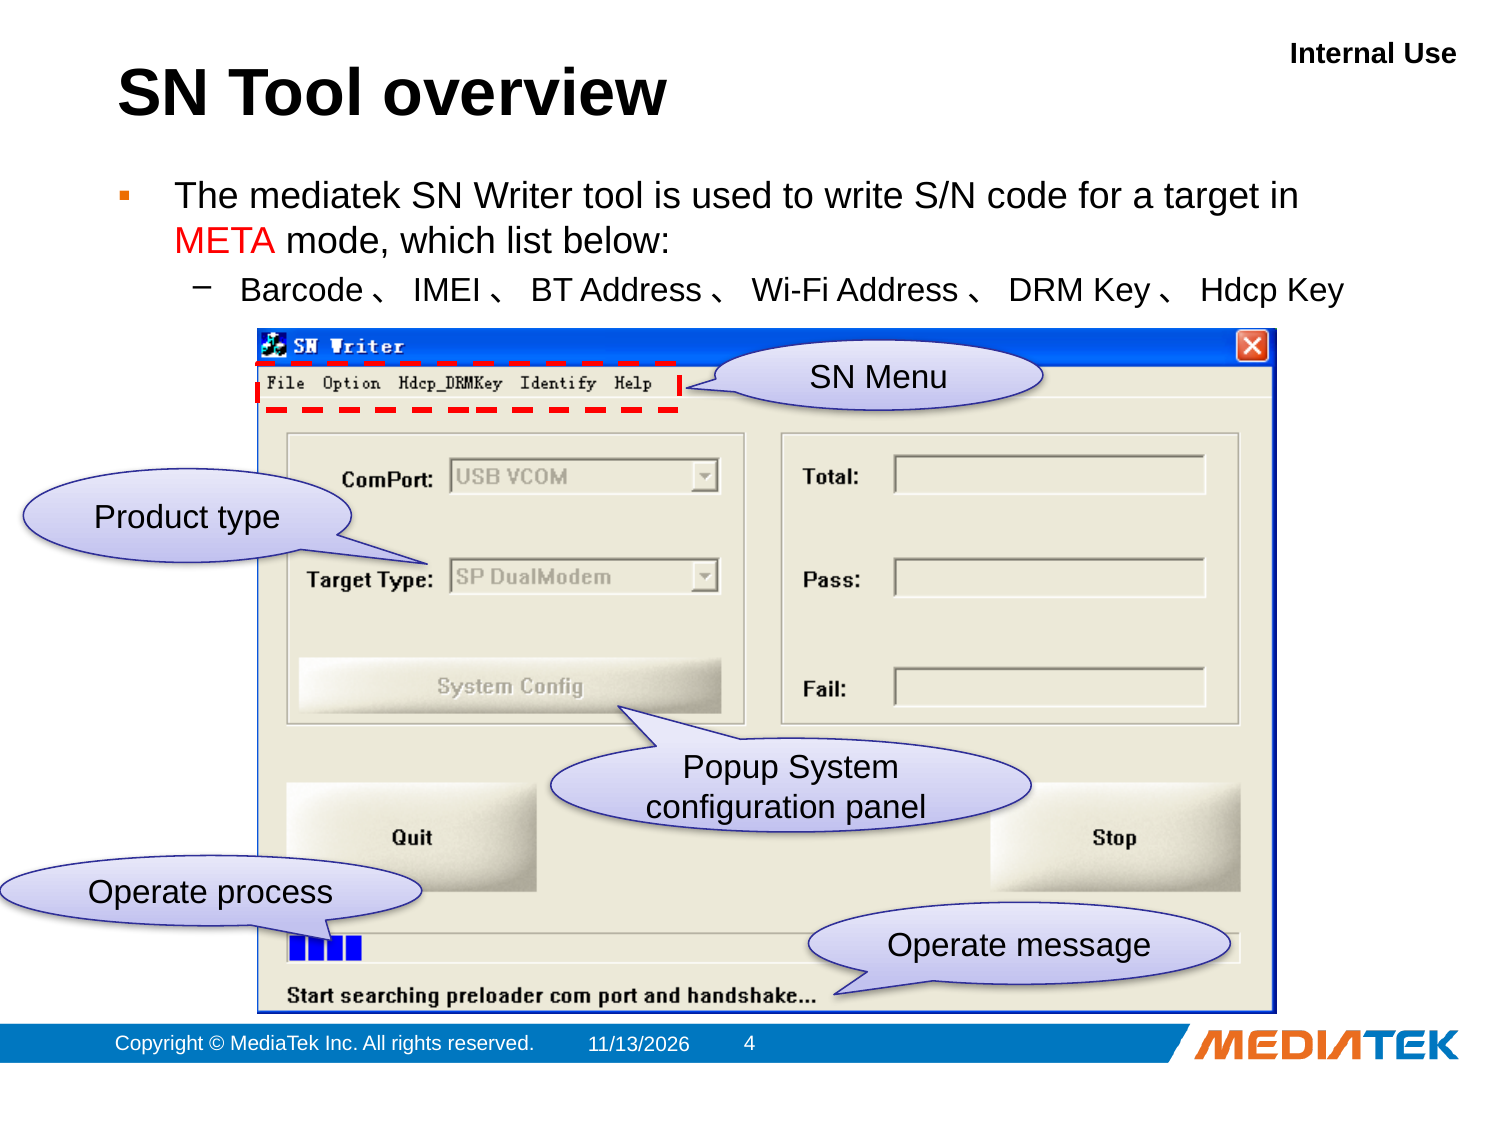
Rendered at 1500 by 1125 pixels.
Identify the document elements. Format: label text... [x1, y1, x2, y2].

footer Copyright © MediaTek Inc. All rights reserved. [99, 1022, 573, 1090]
picture [789, 1023, 1459, 1063]
list The mediatek SN Writer tool is used to write S/N code for a target in META mode, which list below: Barcode、IMEI、BT Address、Wi-Fi Address、DRM Key、Hdcp Key [102, 163, 1425, 978]
title SN Tool overview [101, 34, 1425, 144]
picture [0, 1023, 99, 1063]
picture [257, 327, 1277, 1015]
text_box Product type [22, 467, 252, 564]
slide_number 3 [711, 1023, 789, 1090]
text_box Operate process [0, 854, 252, 927]
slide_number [573, 1023, 711, 1090]
